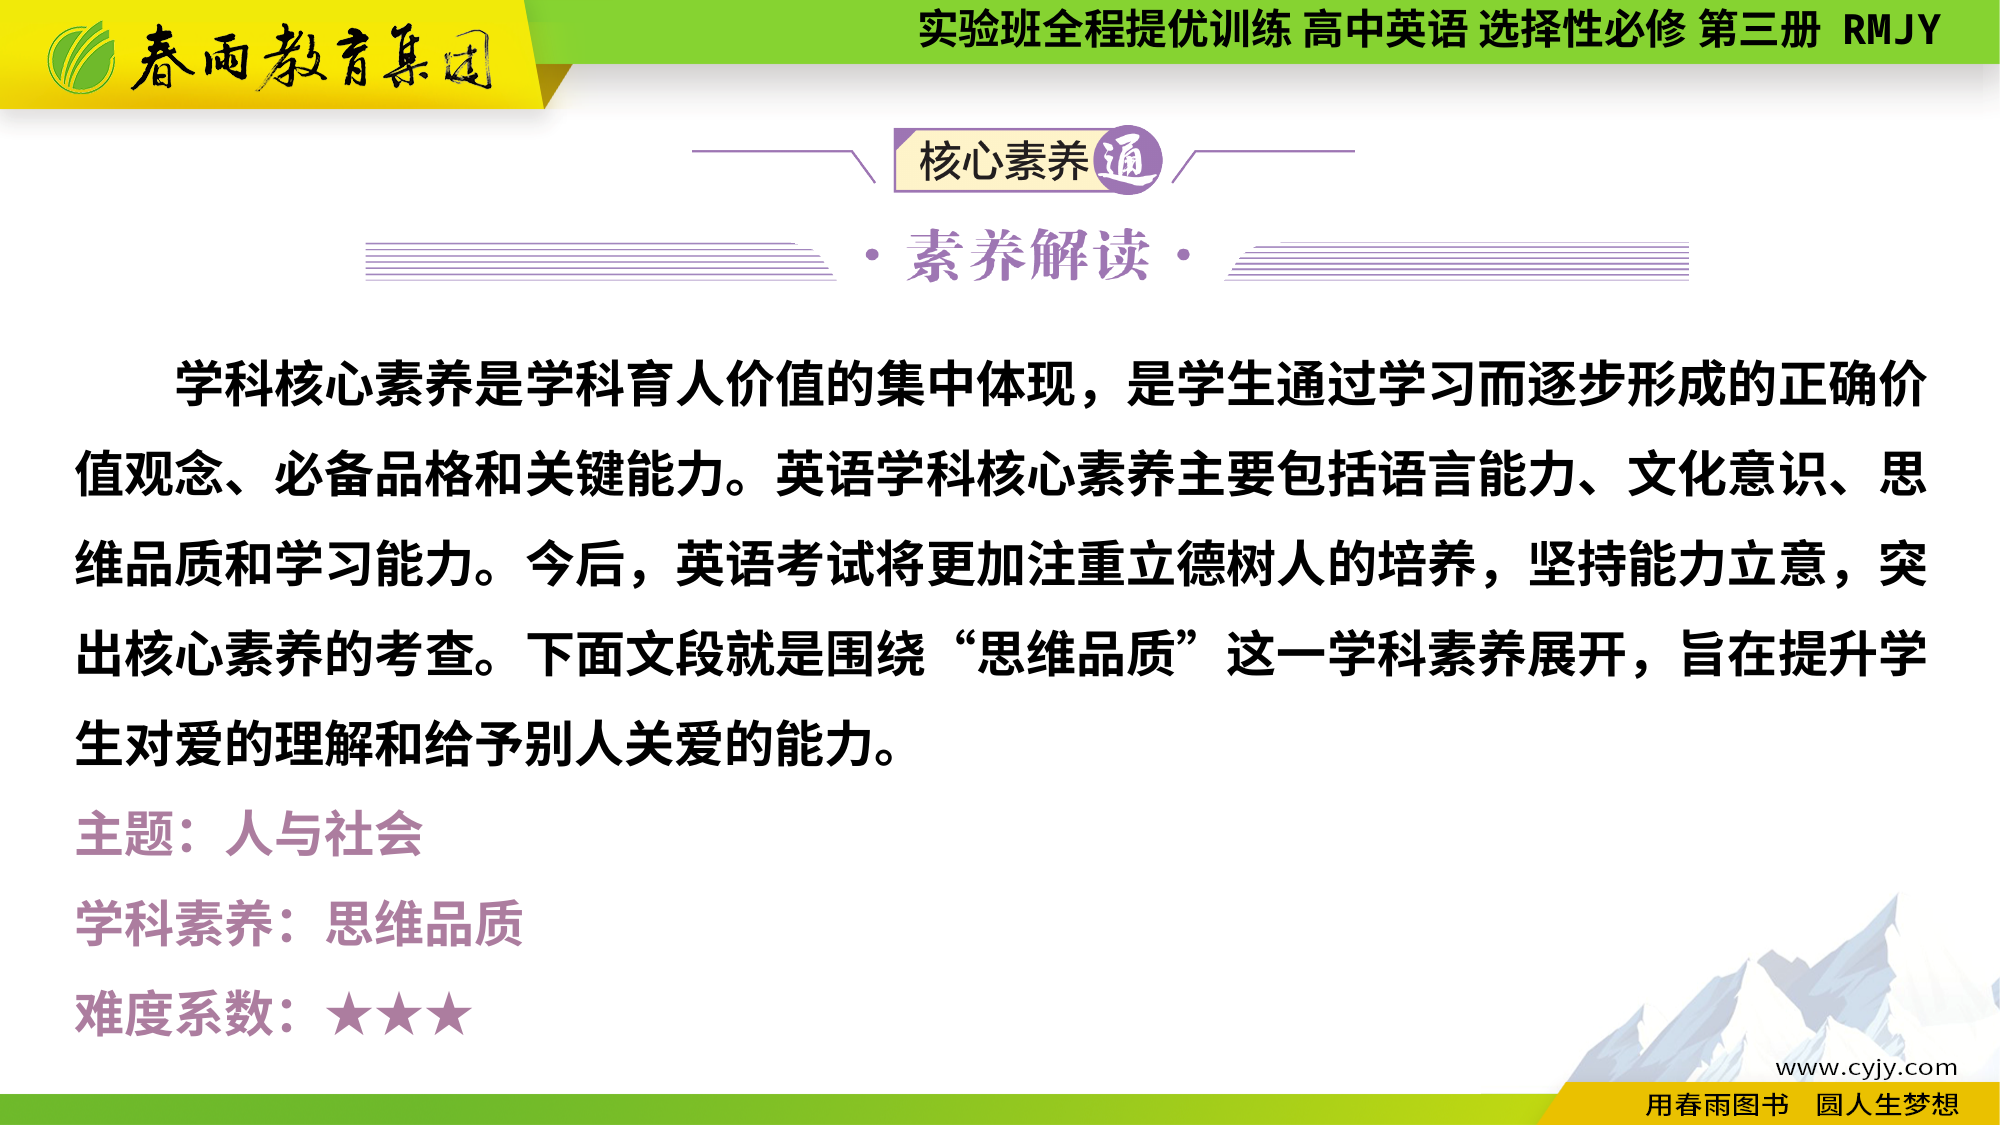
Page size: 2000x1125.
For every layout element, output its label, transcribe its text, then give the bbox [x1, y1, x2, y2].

list 学科核心素养是学科育人价值的集中体现，是学生通过学习而逐步形成的正确价值观念、必备品格和关键能力。英语学科核心素养主要包括语言能力、文化意识、思维品质和学习能力。今后，英语考试将更加注重立德树人的培养，坚持能力立意，突出核心素养的考查。下面文段就是围绕“思维品质”这一学科素养展开，旨在提升学生对爱的理解和给予别人关爱的能力。 主题：人与社会 学科素养：思维品质 难度系数：★★★ [59, 314, 1944, 1046]
picture [0, 0, 2000, 1125]
